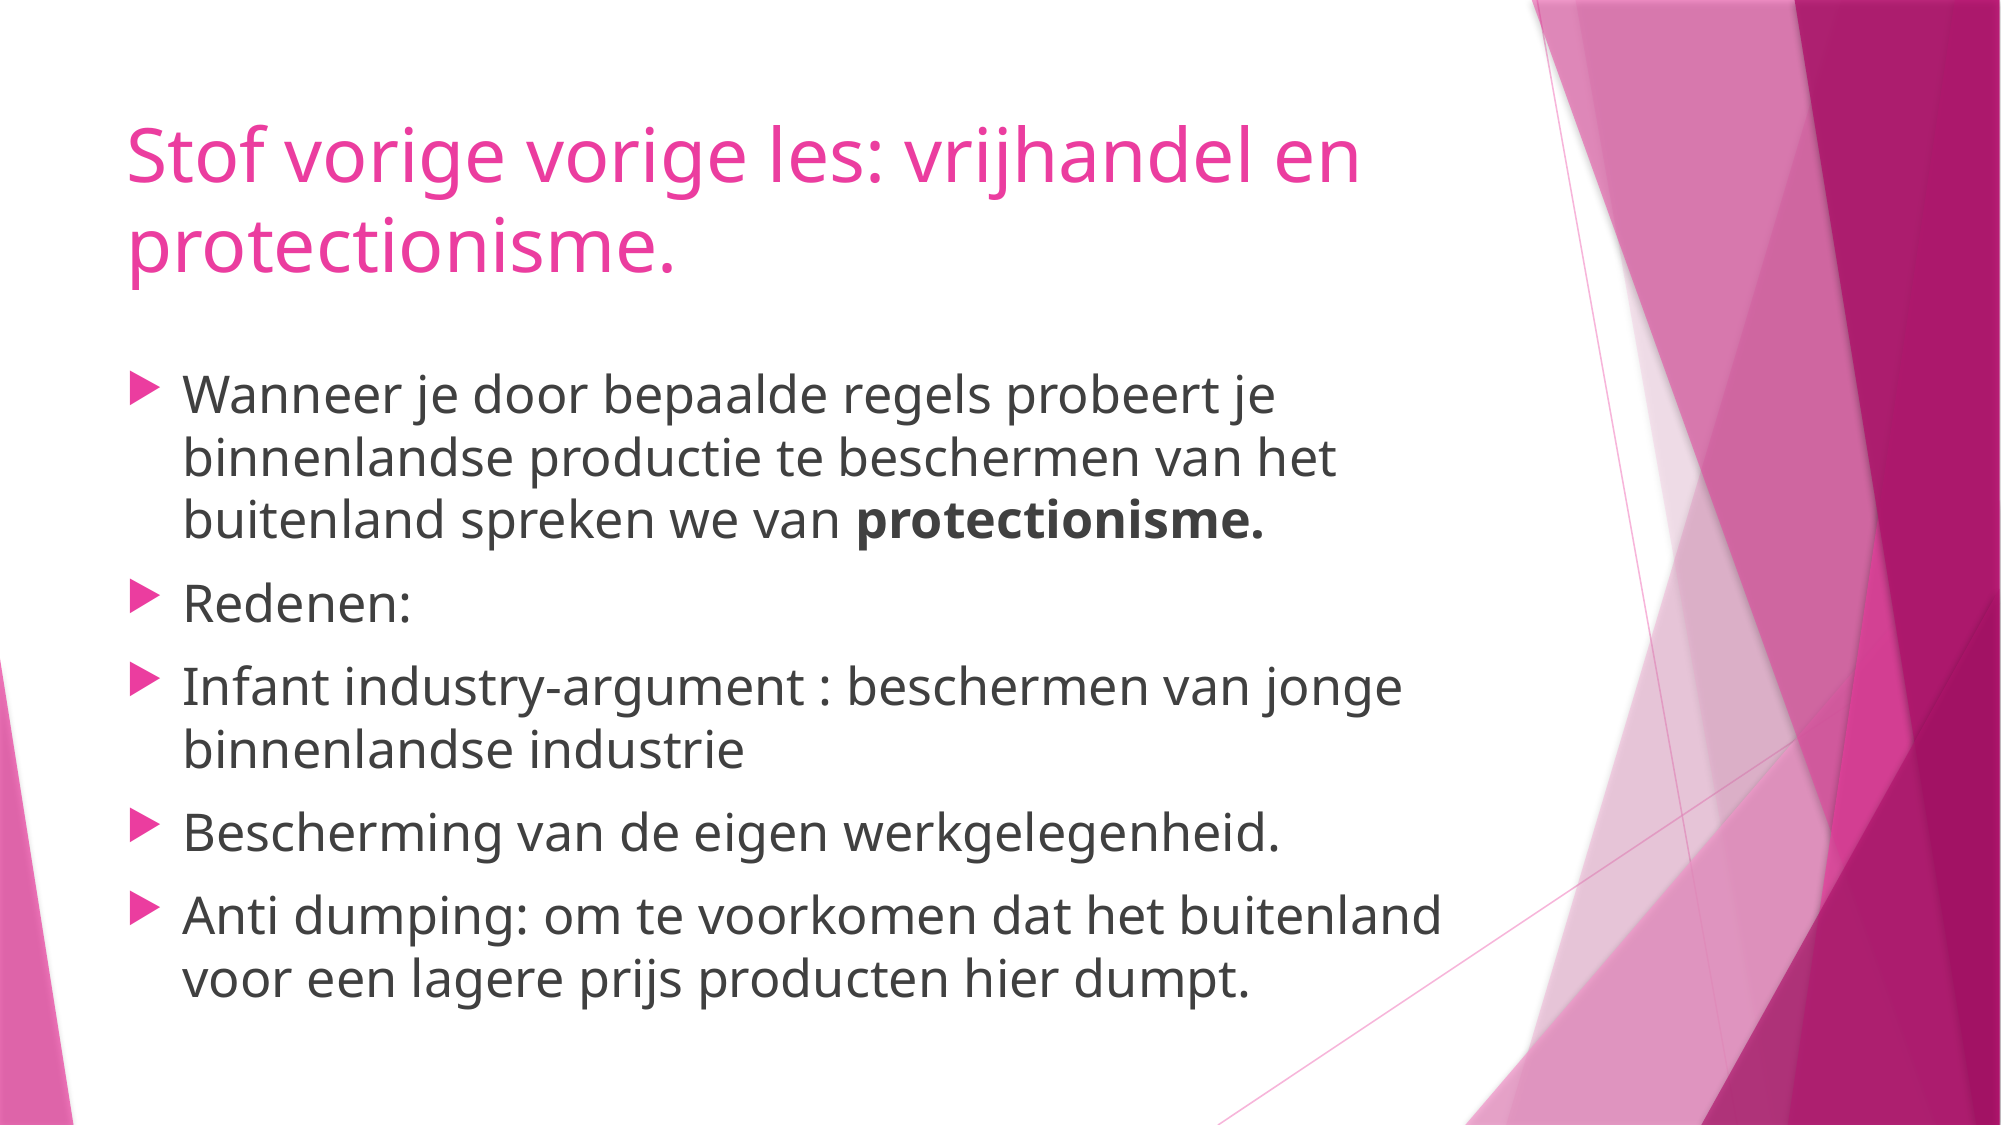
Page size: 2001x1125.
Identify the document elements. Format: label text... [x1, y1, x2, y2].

title Stof vorige vorige les: vrijhandel en protectionisme. [111, 99, 1522, 317]
list Wanneer je door bepaalde regels probeert je binnenlandse productie te beschermen van het buitenland spreken we van protectionisme. Redenen: Infant industry-argument : beschermen van jonge binnenlandse industrie Bescherming van de eigen werkgelegenheid. Anti dumping: om te voorkomen dat het buitenland voor een lagere prijs producten hier dumpt. [111, 354, 1522, 992]
